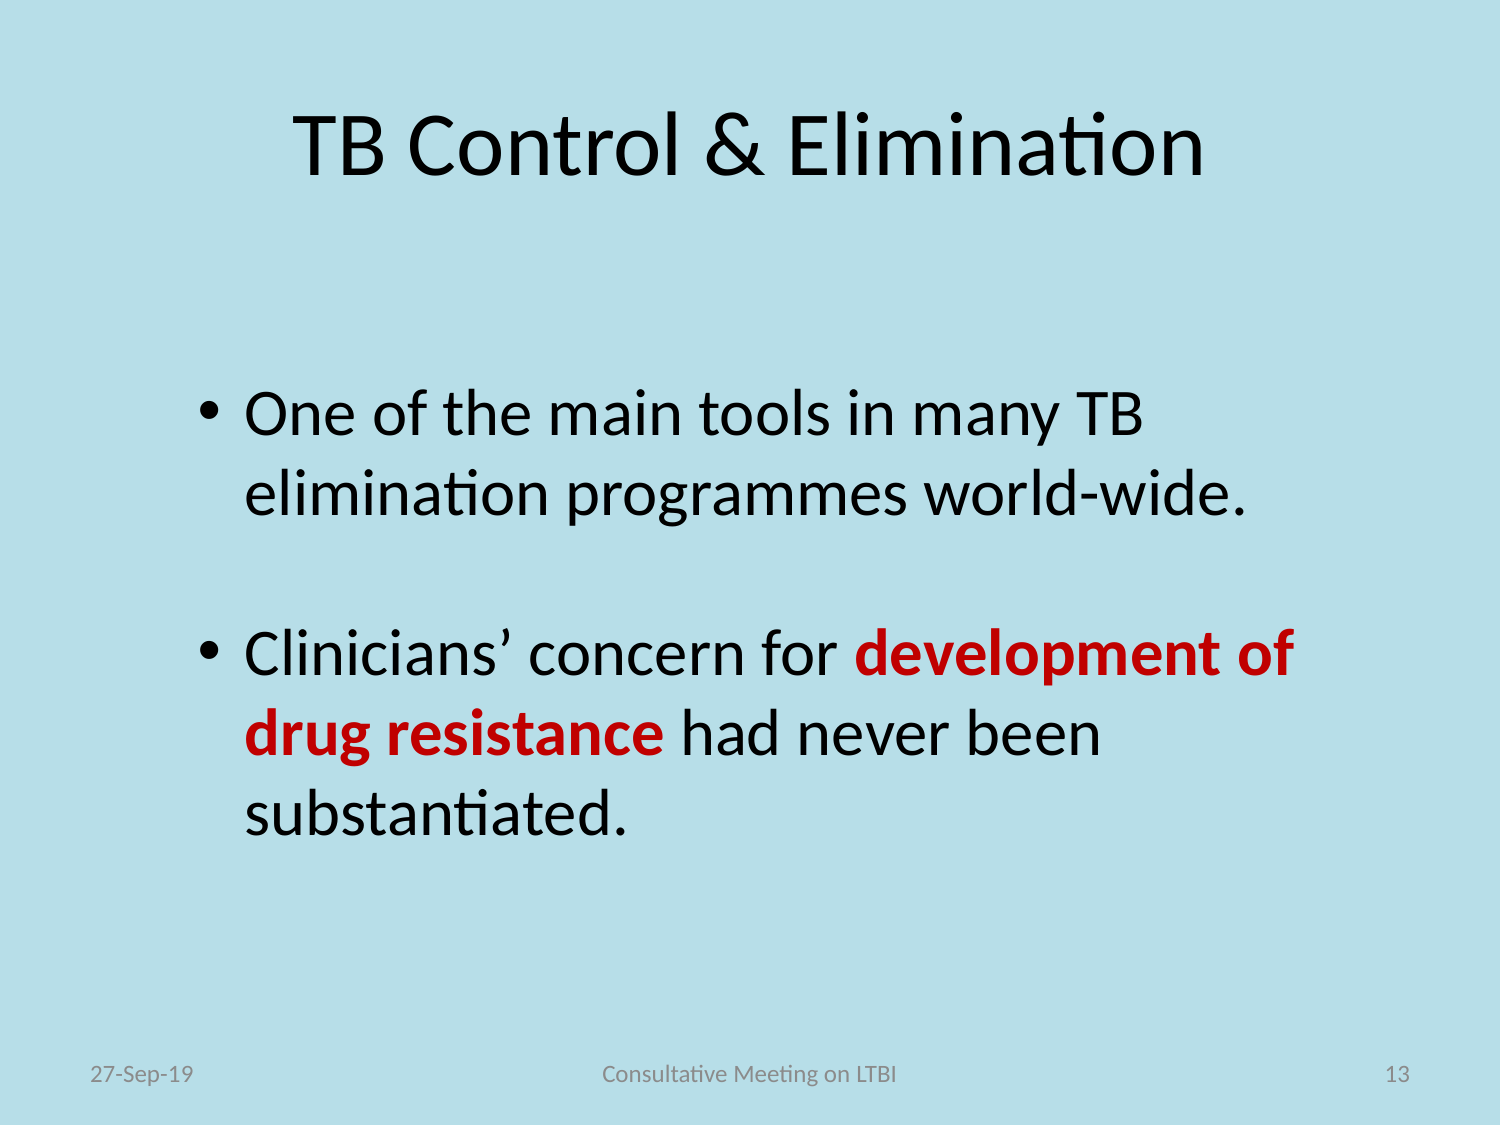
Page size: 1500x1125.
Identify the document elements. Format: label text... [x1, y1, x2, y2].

slide_number 13 [1074, 1042, 1425, 1103]
slide_number 27-Sep-19 [75, 1042, 425, 1103]
title TB Control & Elimination [75, 45, 1425, 233]
text_box One of the main tools in many TB elimination programmes world-wide. Clinicians’ concern for development of drug resistance had never been substantiated. [182, 361, 1317, 902]
footer Consultative Meeting on LTBI [512, 1042, 988, 1103]
